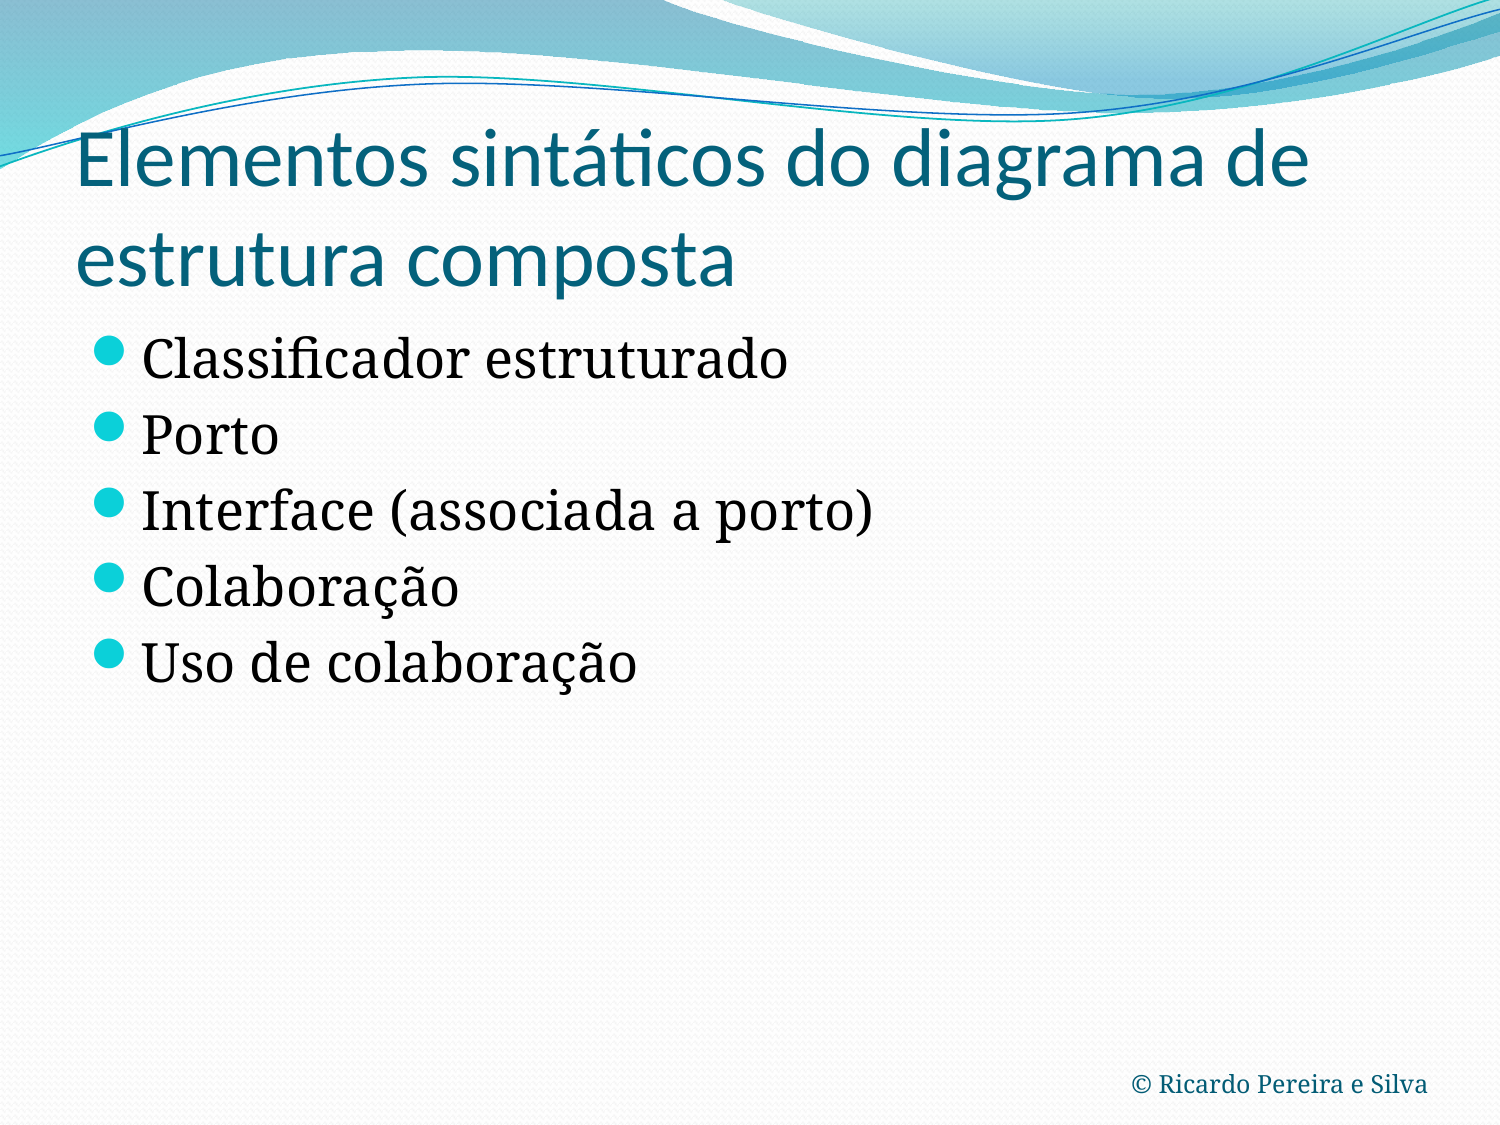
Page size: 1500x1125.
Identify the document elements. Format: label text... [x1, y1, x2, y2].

list Classificador estruturado Porto Interface (associada a porto) Colaboração Uso de colaboração [75, 317, 1425, 1038]
title Elementos sintáticos do diagrama de estrutura composta [75, 115, 1425, 303]
footer © Ricardo Pereira e Silva [1101, 1042, 1429, 1103]
